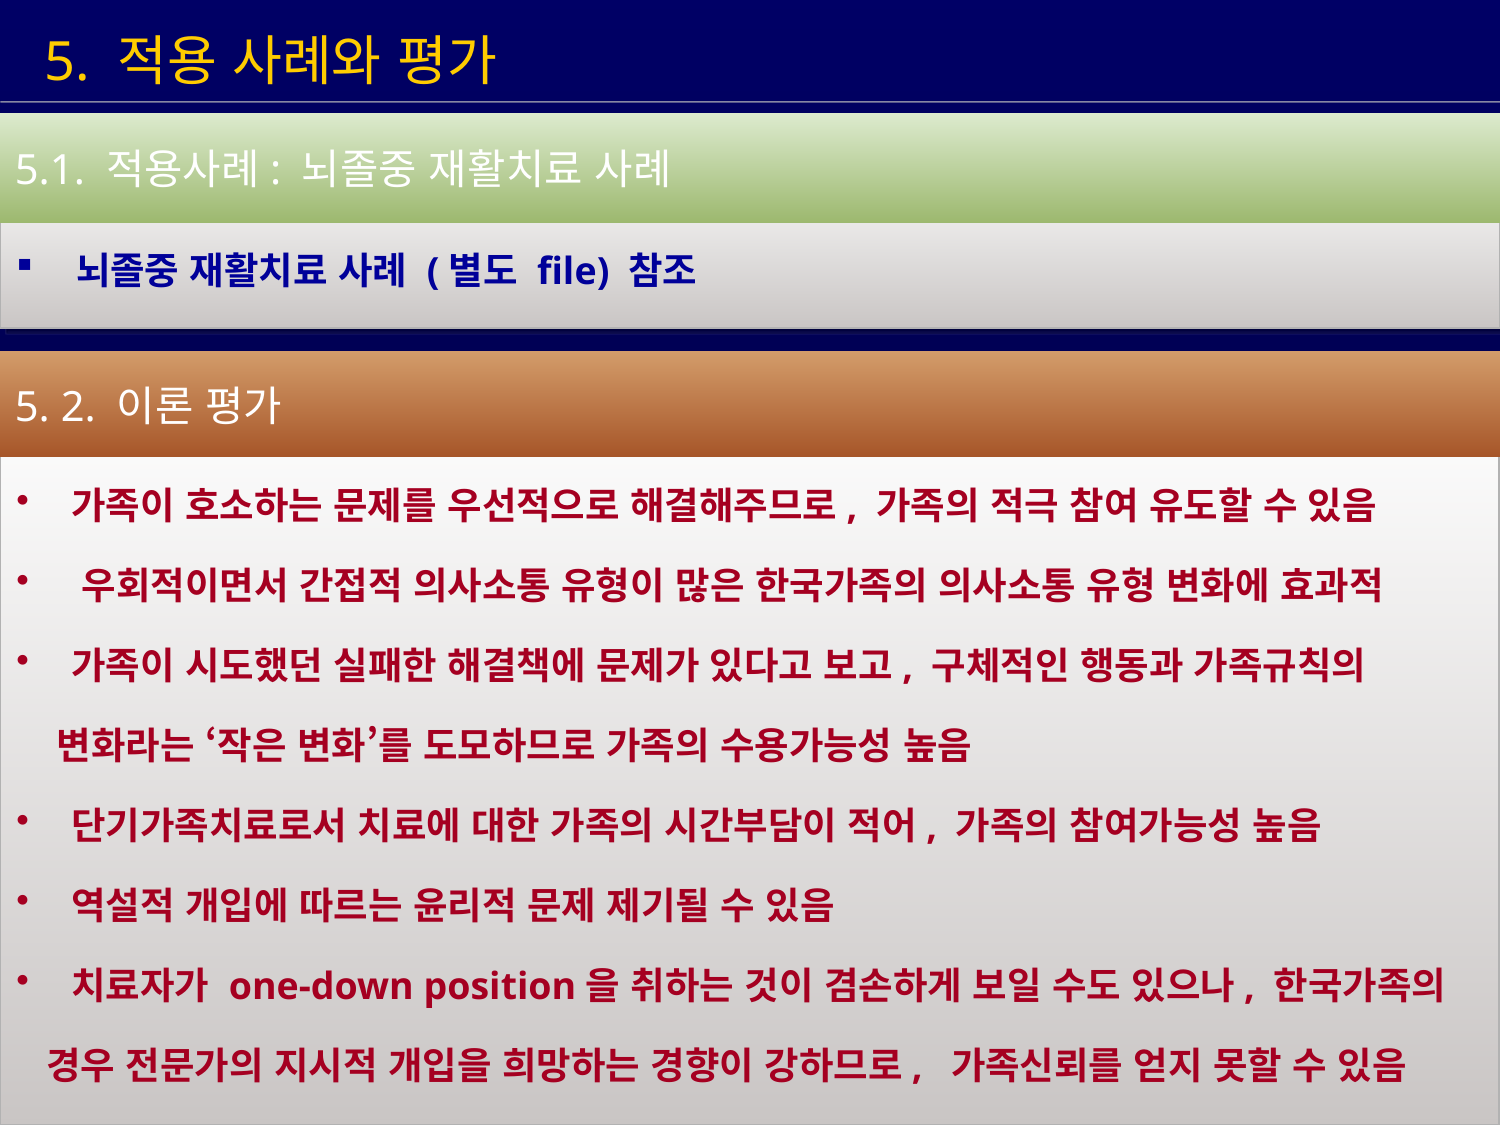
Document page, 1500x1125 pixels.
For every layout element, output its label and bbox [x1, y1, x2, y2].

text_box [0, 18, 1500, 1125]
